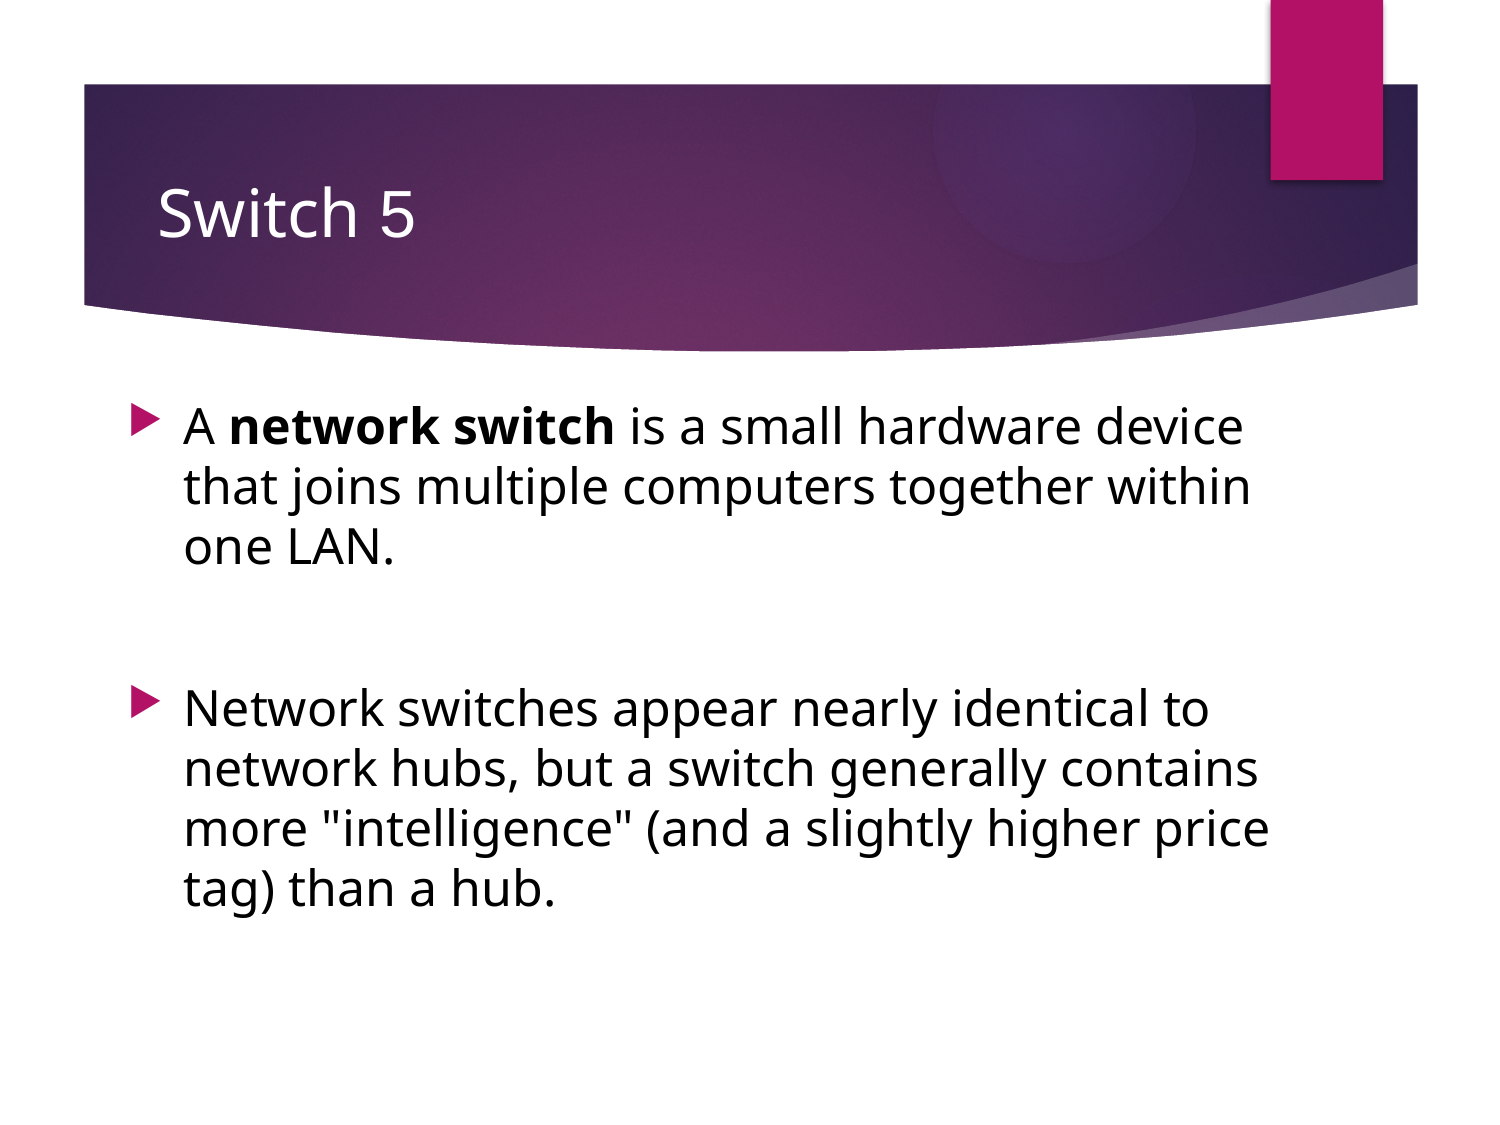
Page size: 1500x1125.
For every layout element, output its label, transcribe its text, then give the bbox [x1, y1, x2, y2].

title 5 Switch [142, 152, 1183, 269]
list A network switch is a small hardware device that joins multiple computers together within one LAN. Network switches appear nearly identical to network hubs, but a switch generally contains more "intelligence" (and a slightly higher price tag) than a hub. [112, 387, 1363, 1038]
